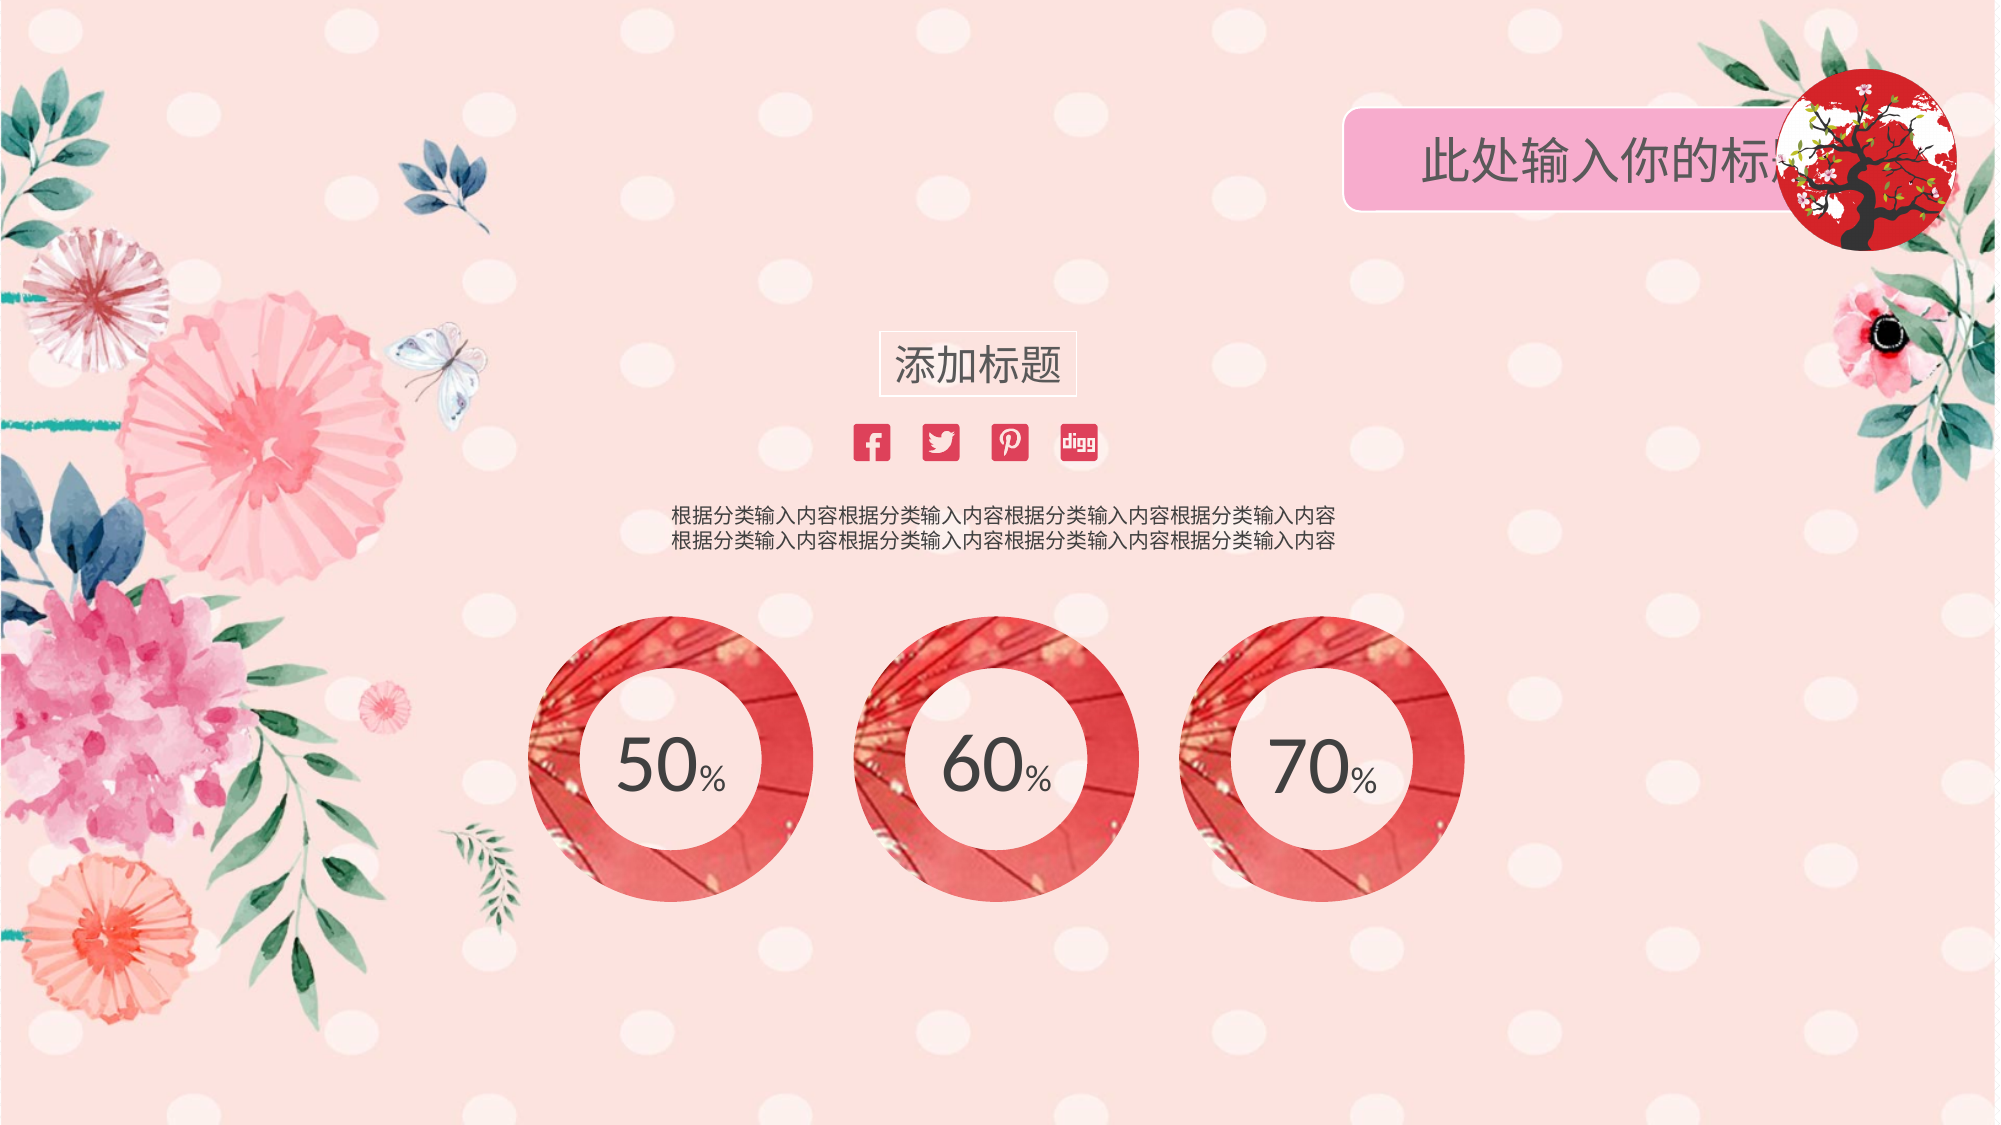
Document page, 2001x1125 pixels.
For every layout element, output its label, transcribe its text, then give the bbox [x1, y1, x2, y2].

text_box 60% [925, 701, 1067, 816]
text_box [1060, 423, 1098, 462]
text_box 50% [600, 701, 742, 816]
picture [3, 0, 1993, 1125]
text_box 70% [1251, 703, 1393, 818]
text_box [853, 423, 891, 462]
text_box [922, 423, 960, 462]
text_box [1343, 40, 2000, 279]
text_box 根据分类输入内容根据分类输入内容根据分类输入内容根据分类输入内容 根据分类输入内容根据分类输入内容根据分类输入内容根据分类输入内容 [522, 495, 1485, 585]
text_box [991, 423, 1029, 462]
text_box [528, 616, 814, 902]
text_box [853, 616, 1139, 902]
text_box [1179, 616, 1465, 902]
text_box 添加标题 [879, 331, 1077, 397]
